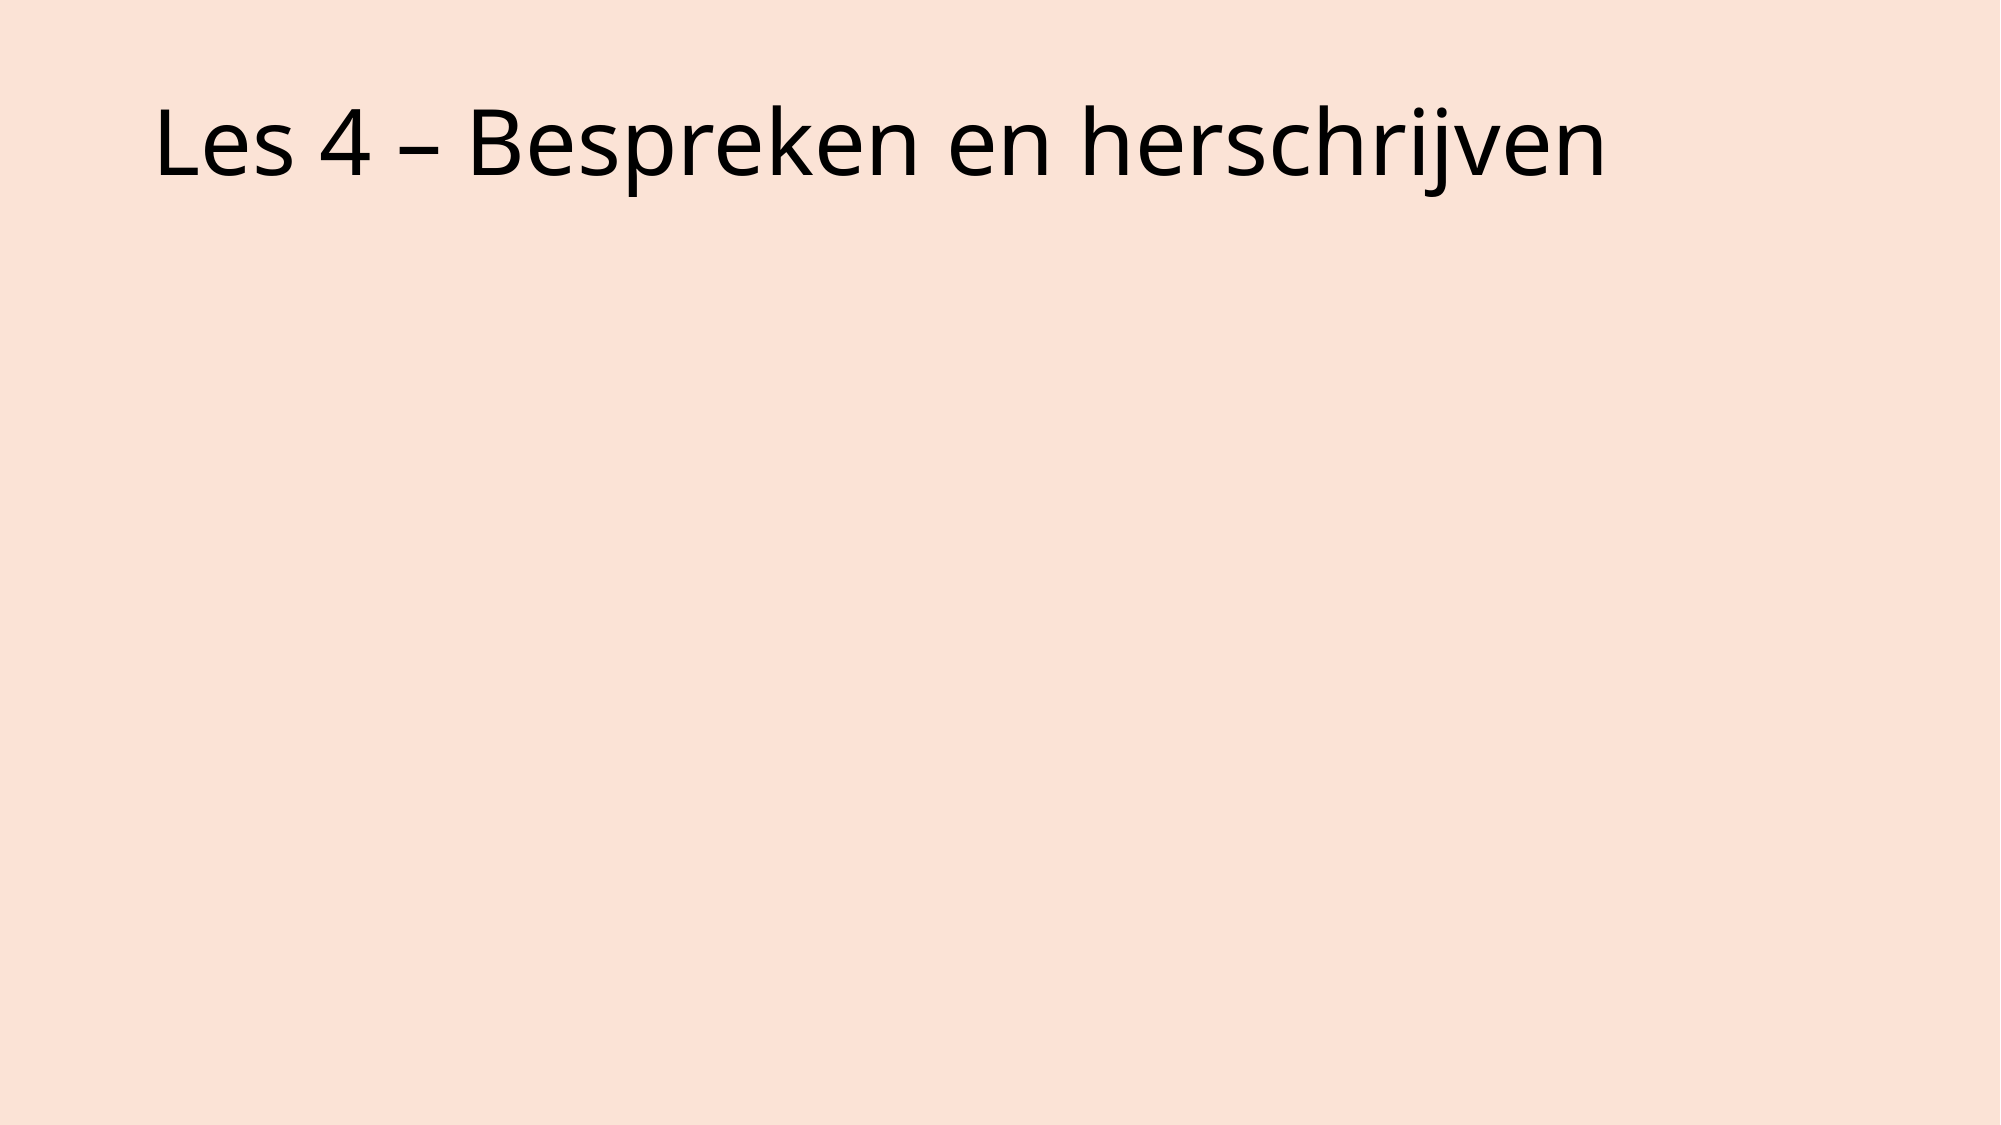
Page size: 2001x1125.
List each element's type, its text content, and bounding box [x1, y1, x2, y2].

title Les 4 – Bespreken en herschrijven [137, 59, 1863, 278]
